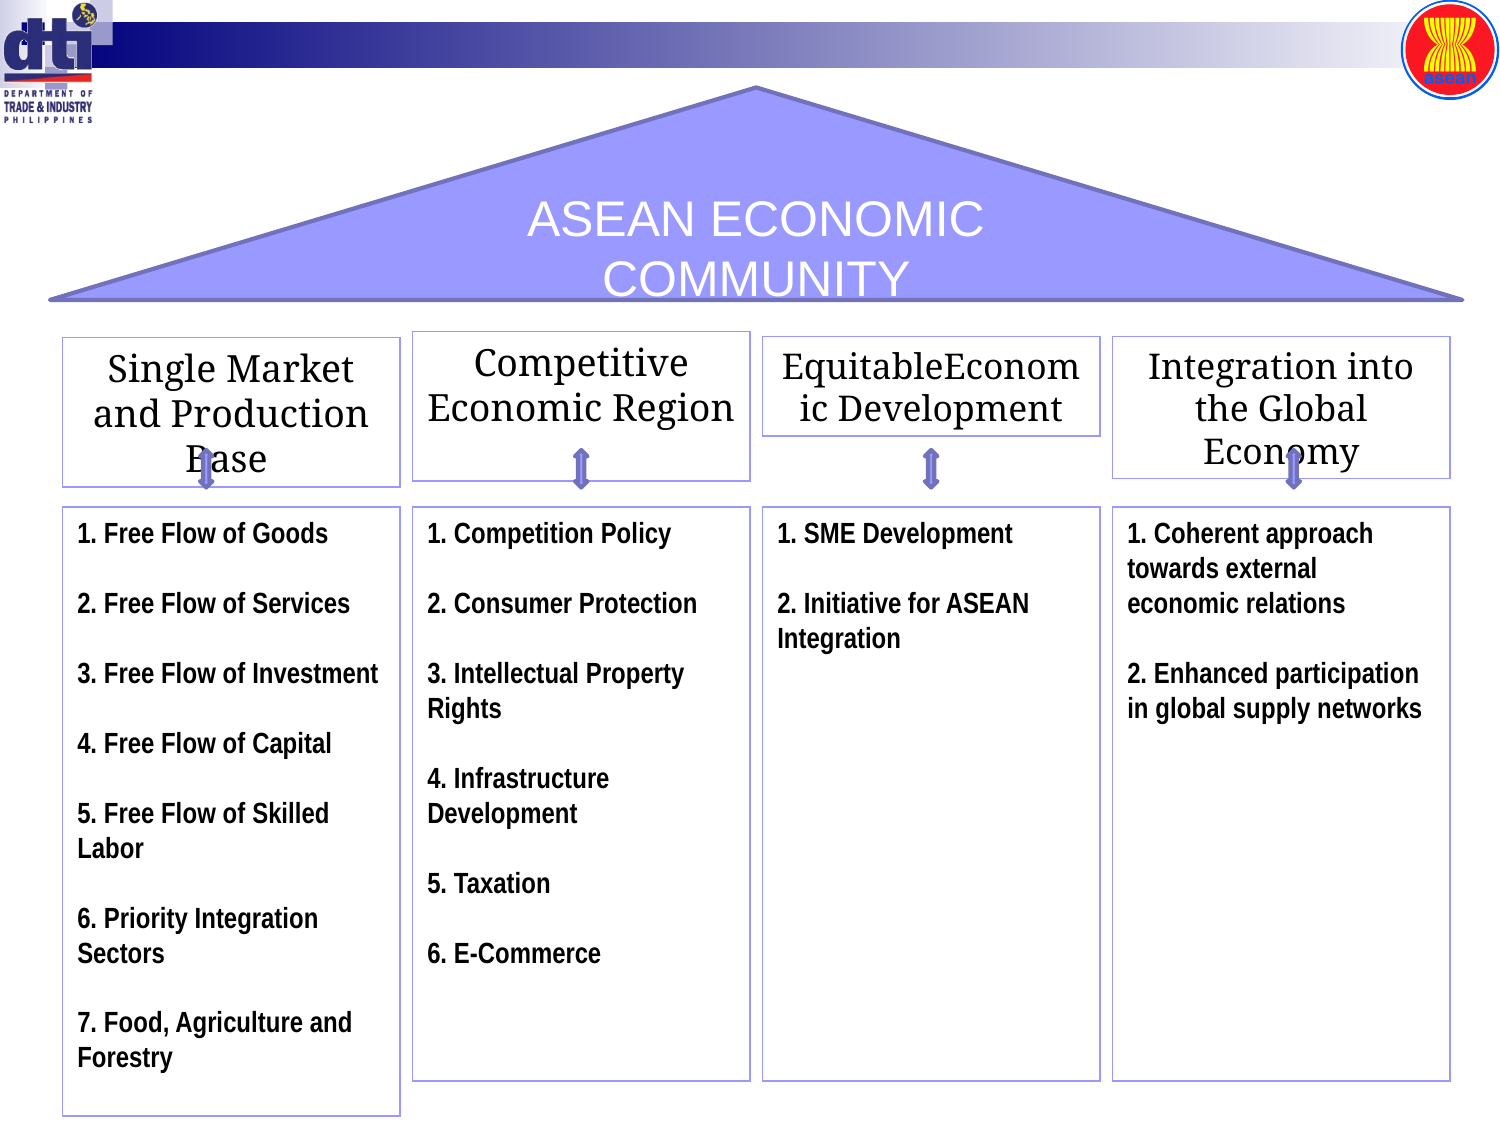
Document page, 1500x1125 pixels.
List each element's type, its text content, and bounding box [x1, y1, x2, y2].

text_box [198, 447, 215, 490]
text_box Integration into the Global Economy [1112, 336, 1450, 479]
text_box Competitive Economic Region [412, 331, 750, 482]
text_box [1285, 447, 1302, 490]
text_box 1. SME Development 2. Initiative for ASEAN Integration [762, 506, 1100, 1082]
picture [0, 0, 101, 126]
text_box ASEAN ECONOMIC COMMUNITY [47, 85, 1465, 303]
text_box 1. Free Flow of Goods 2. Free Flow of Services 3. Free Flow of Investment 4. Free Flow of Capital 5. Free Flow of Skilled Labor 6. Priority Integration Sectors 7. Food, Agriculture and Forestry [62, 506, 400, 1117]
text_box EquitableEconomic Development [762, 336, 1100, 437]
text_box Single Market and Production Base [62, 337, 400, 488]
text_box 1. Coherent approach towards external economic relations 2. Enhanced participation in global supply networks [1112, 506, 1450, 1082]
picture [1399, 0, 1500, 101]
text_box [922, 447, 940, 490]
text_box 1. Competition Policy 2. Consumer Protection 3. Intellectual Property Rights 4. Infrastructure Development 5. Taxation 6. E-Commerce [412, 506, 750, 1082]
text_box [573, 447, 590, 490]
